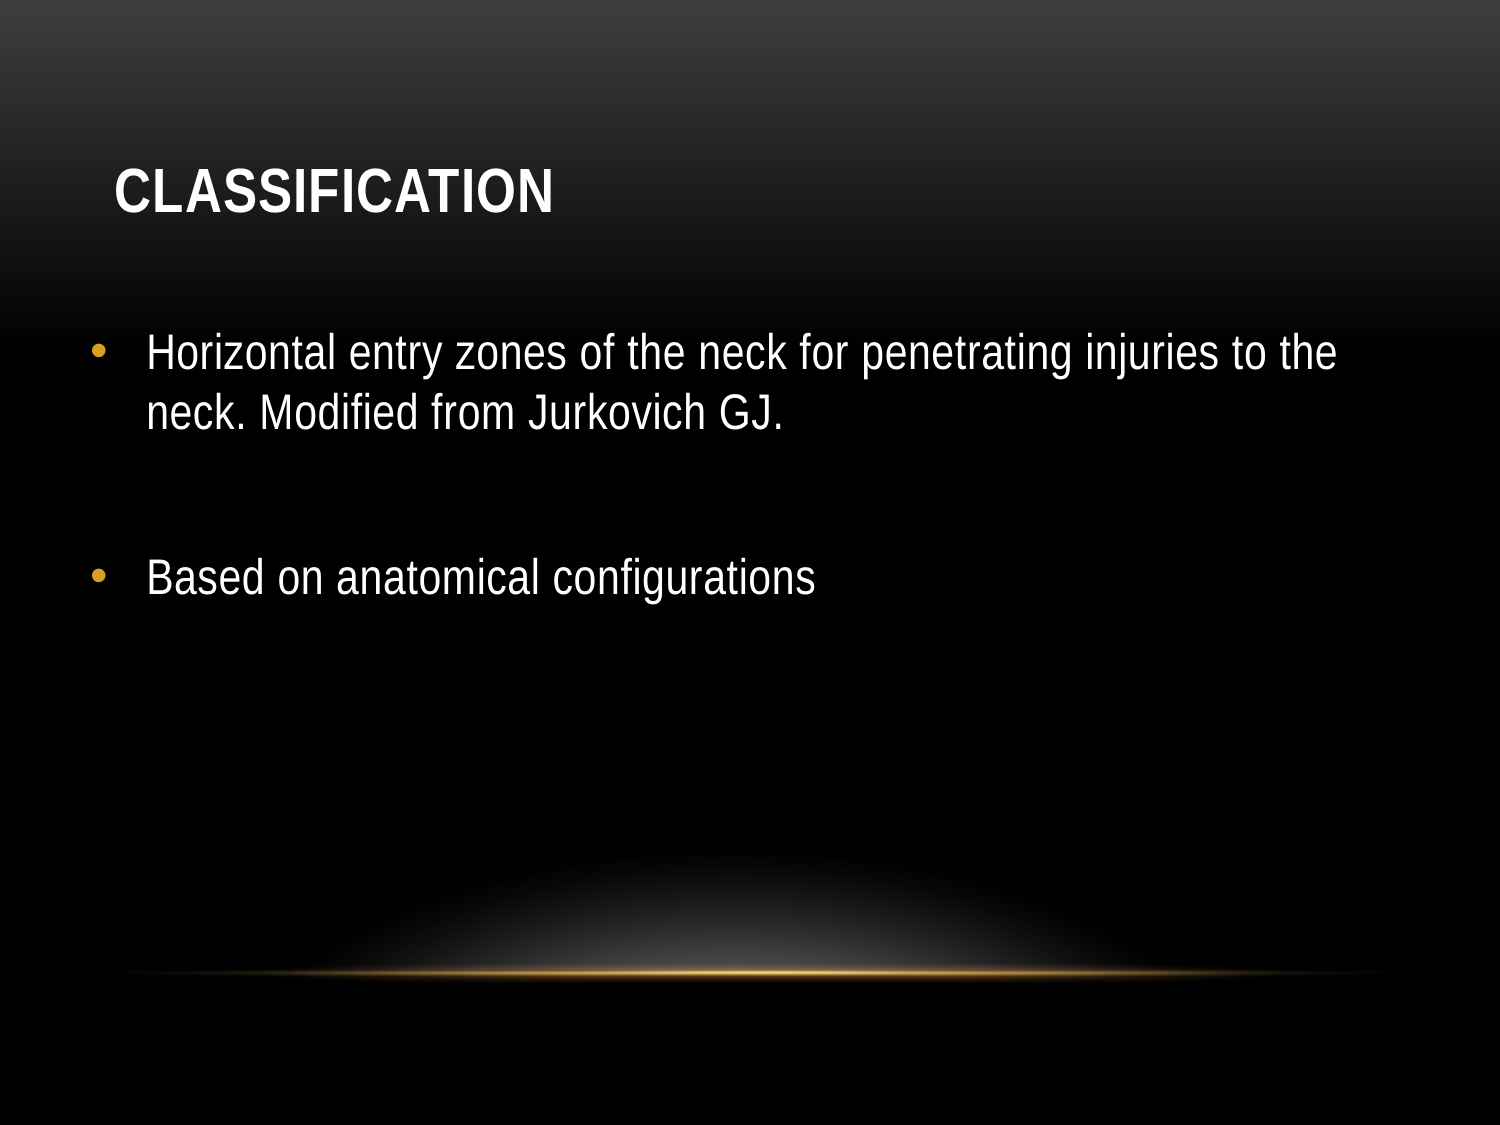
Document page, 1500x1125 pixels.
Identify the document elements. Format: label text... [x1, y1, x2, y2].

title Classification [99, 45, 1400, 233]
picture [0, 0, 1500, 1125]
list Horizontal entry zones of the neck for penetrating injuries to the neck. Modified from Jurkovich GJ. Based on anatomical configurations [75, 312, 1425, 1005]
